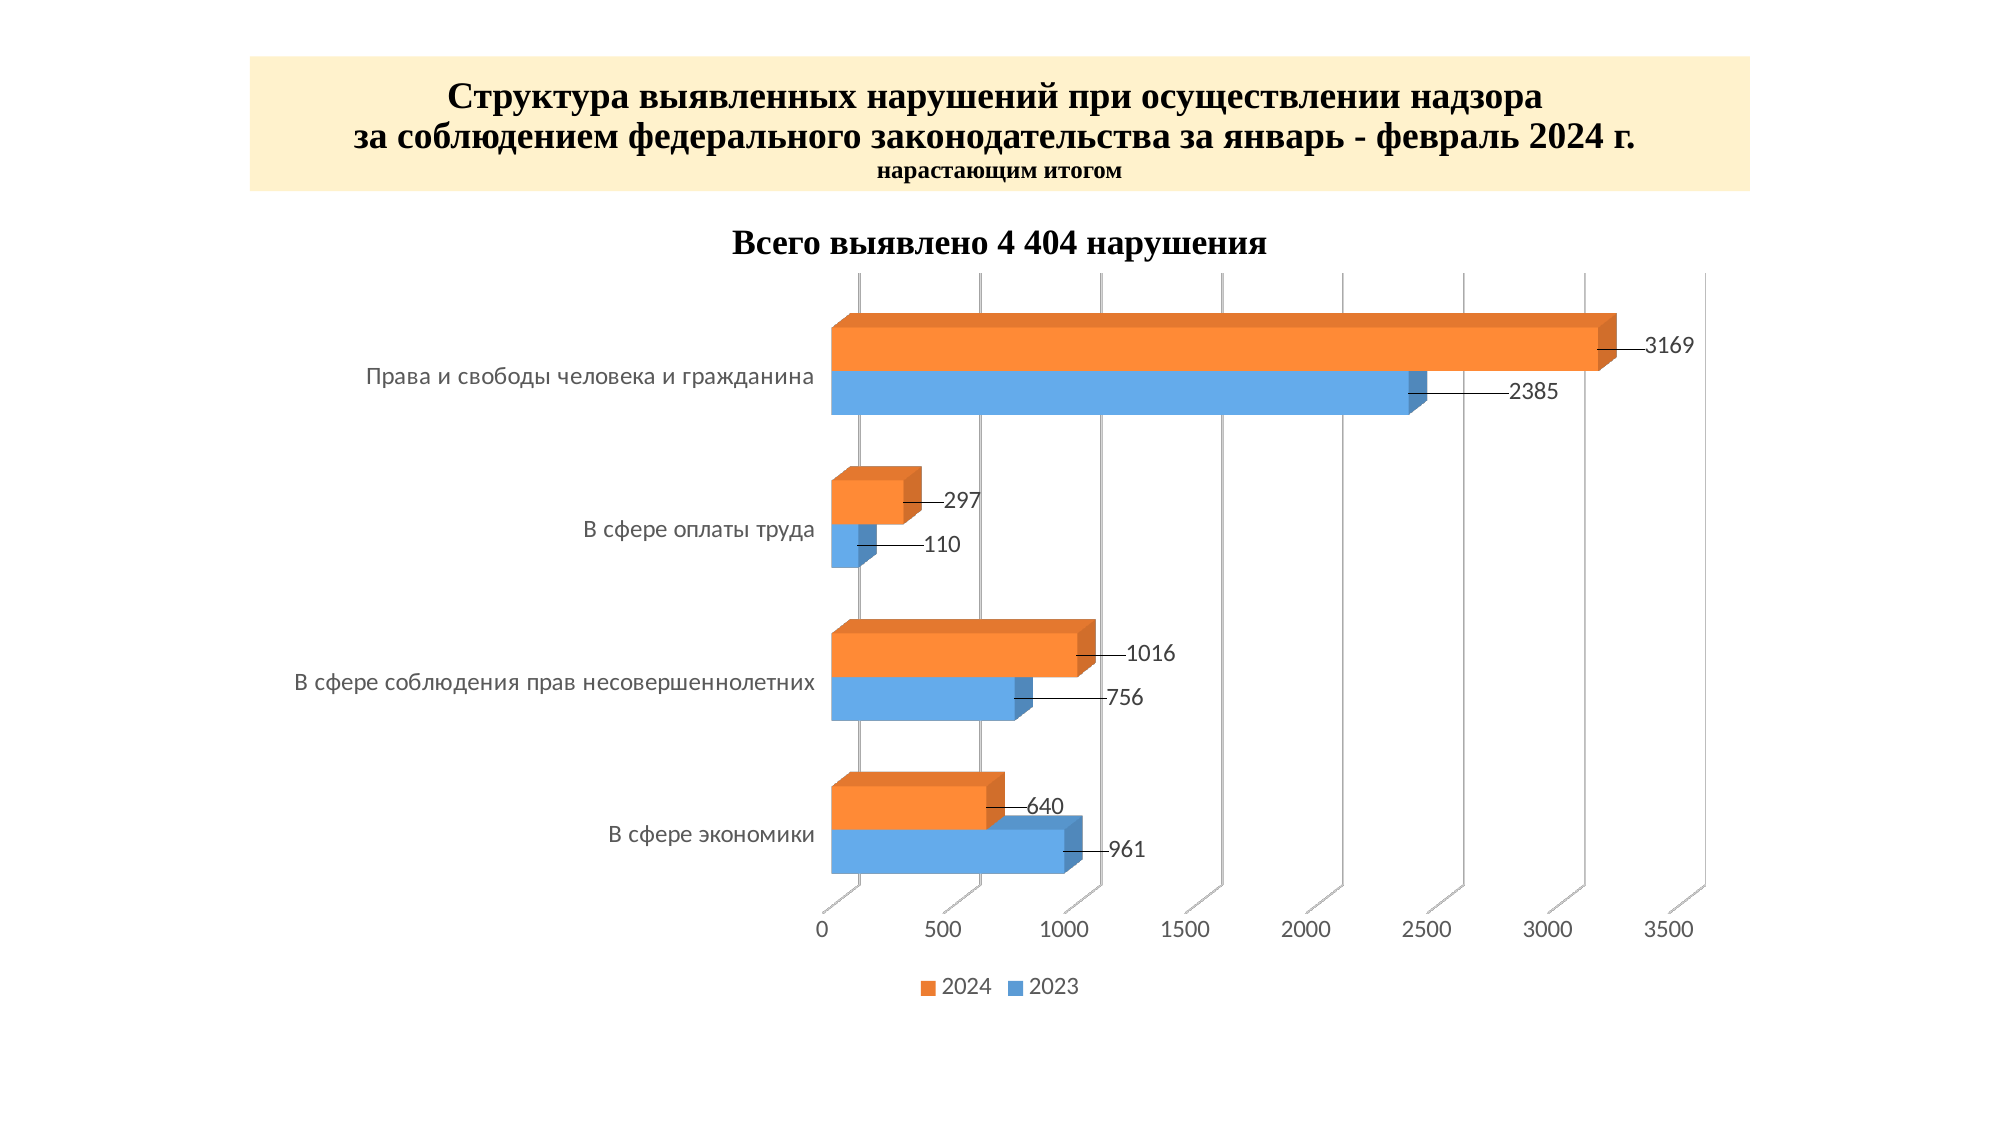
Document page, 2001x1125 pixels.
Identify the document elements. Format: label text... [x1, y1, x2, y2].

chart [249, 258, 1750, 1007]
title Структура выявленных нарушений при осуществлении надзора за соблюдением федерального законодательства за январь - февраль 2024 г. нарастающим итогом [249, 56, 1750, 192]
subtitle Всего выявлено 4 404 нарушения [249, 216, 1750, 258]
